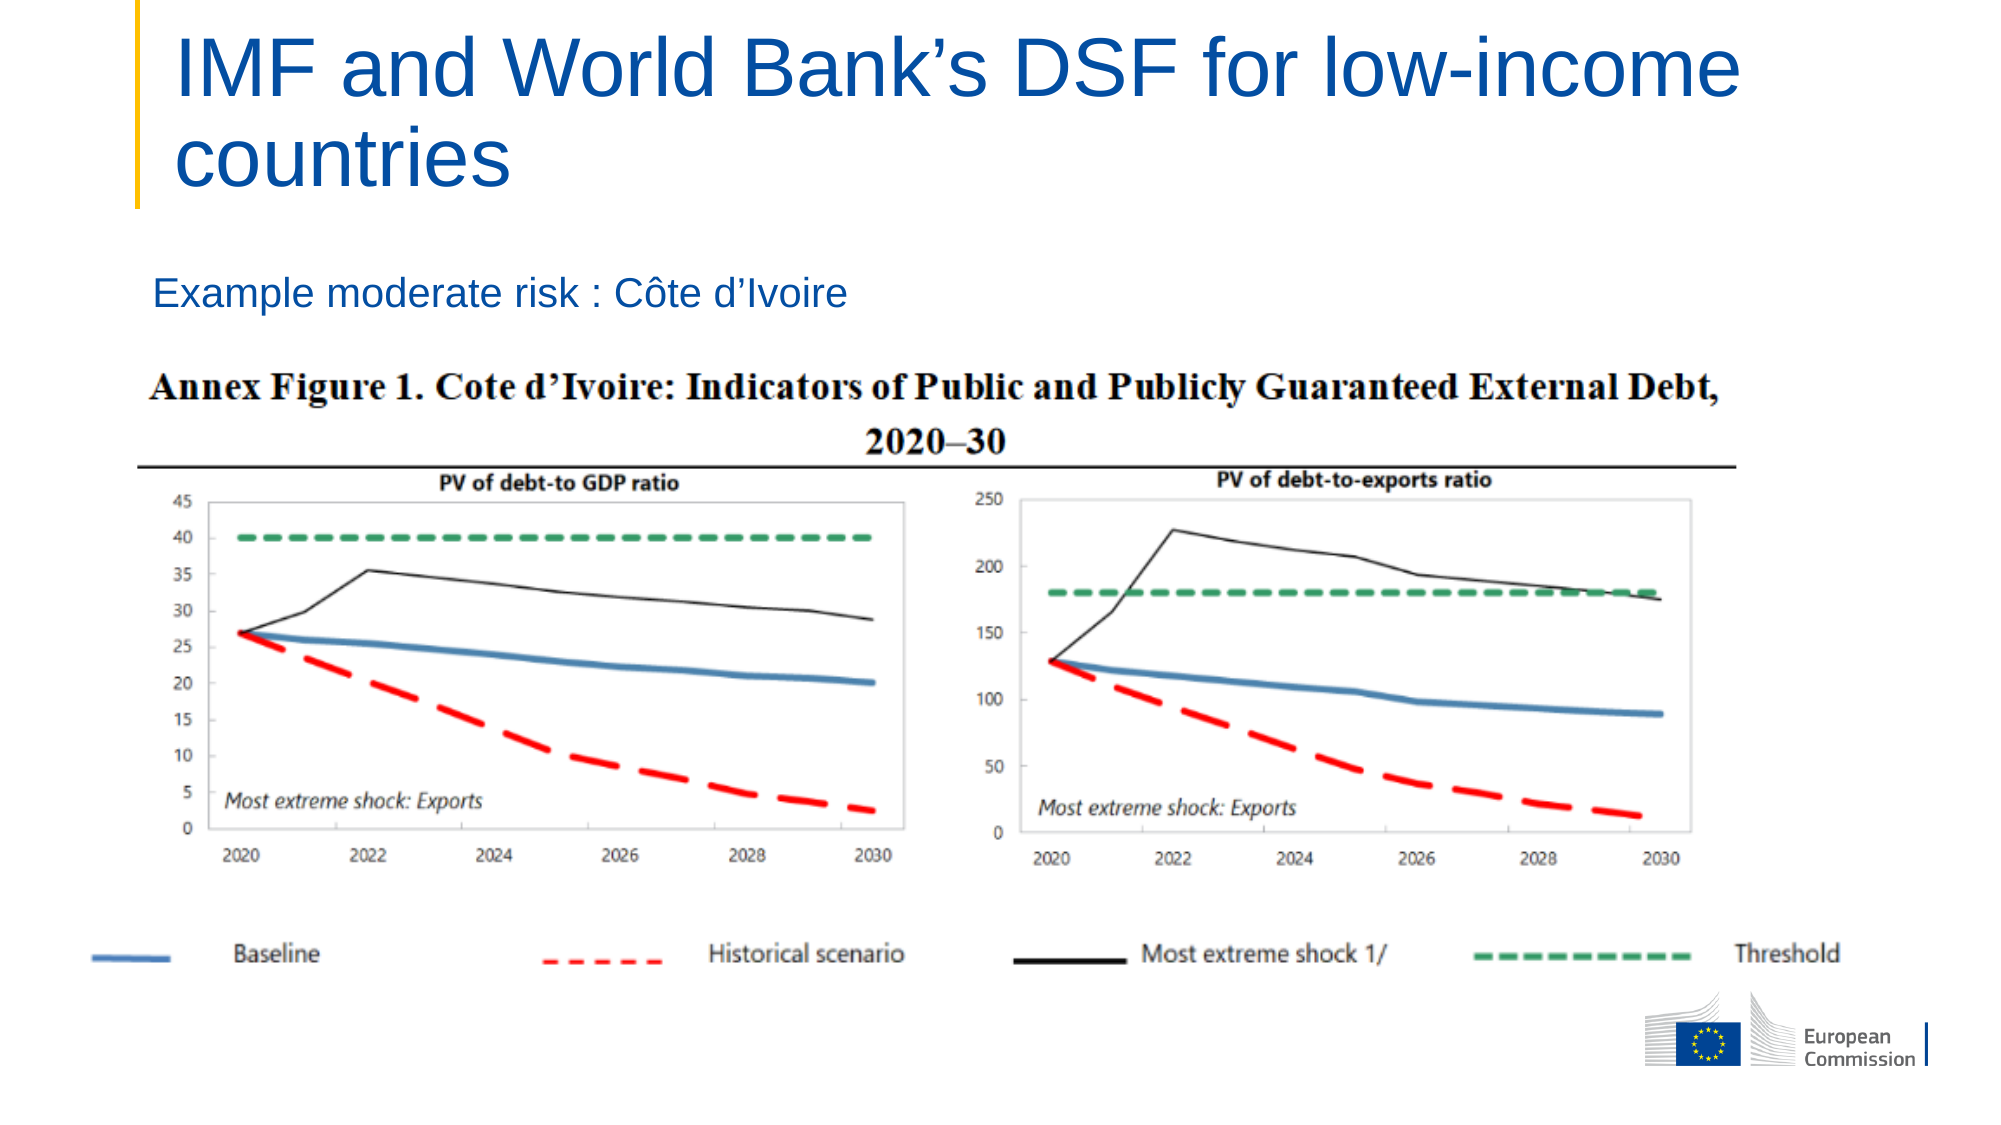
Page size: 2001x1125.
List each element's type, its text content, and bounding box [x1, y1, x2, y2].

picture [65, 898, 1935, 985]
text_box Example moderate risk : Côte d’Ivoire [137, 242, 1863, 317]
picture [137, 368, 1737, 883]
title IMF and World Bank’s DSF for low-income countries [159, 0, 1885, 205]
picture [1645, 991, 1928, 1066]
